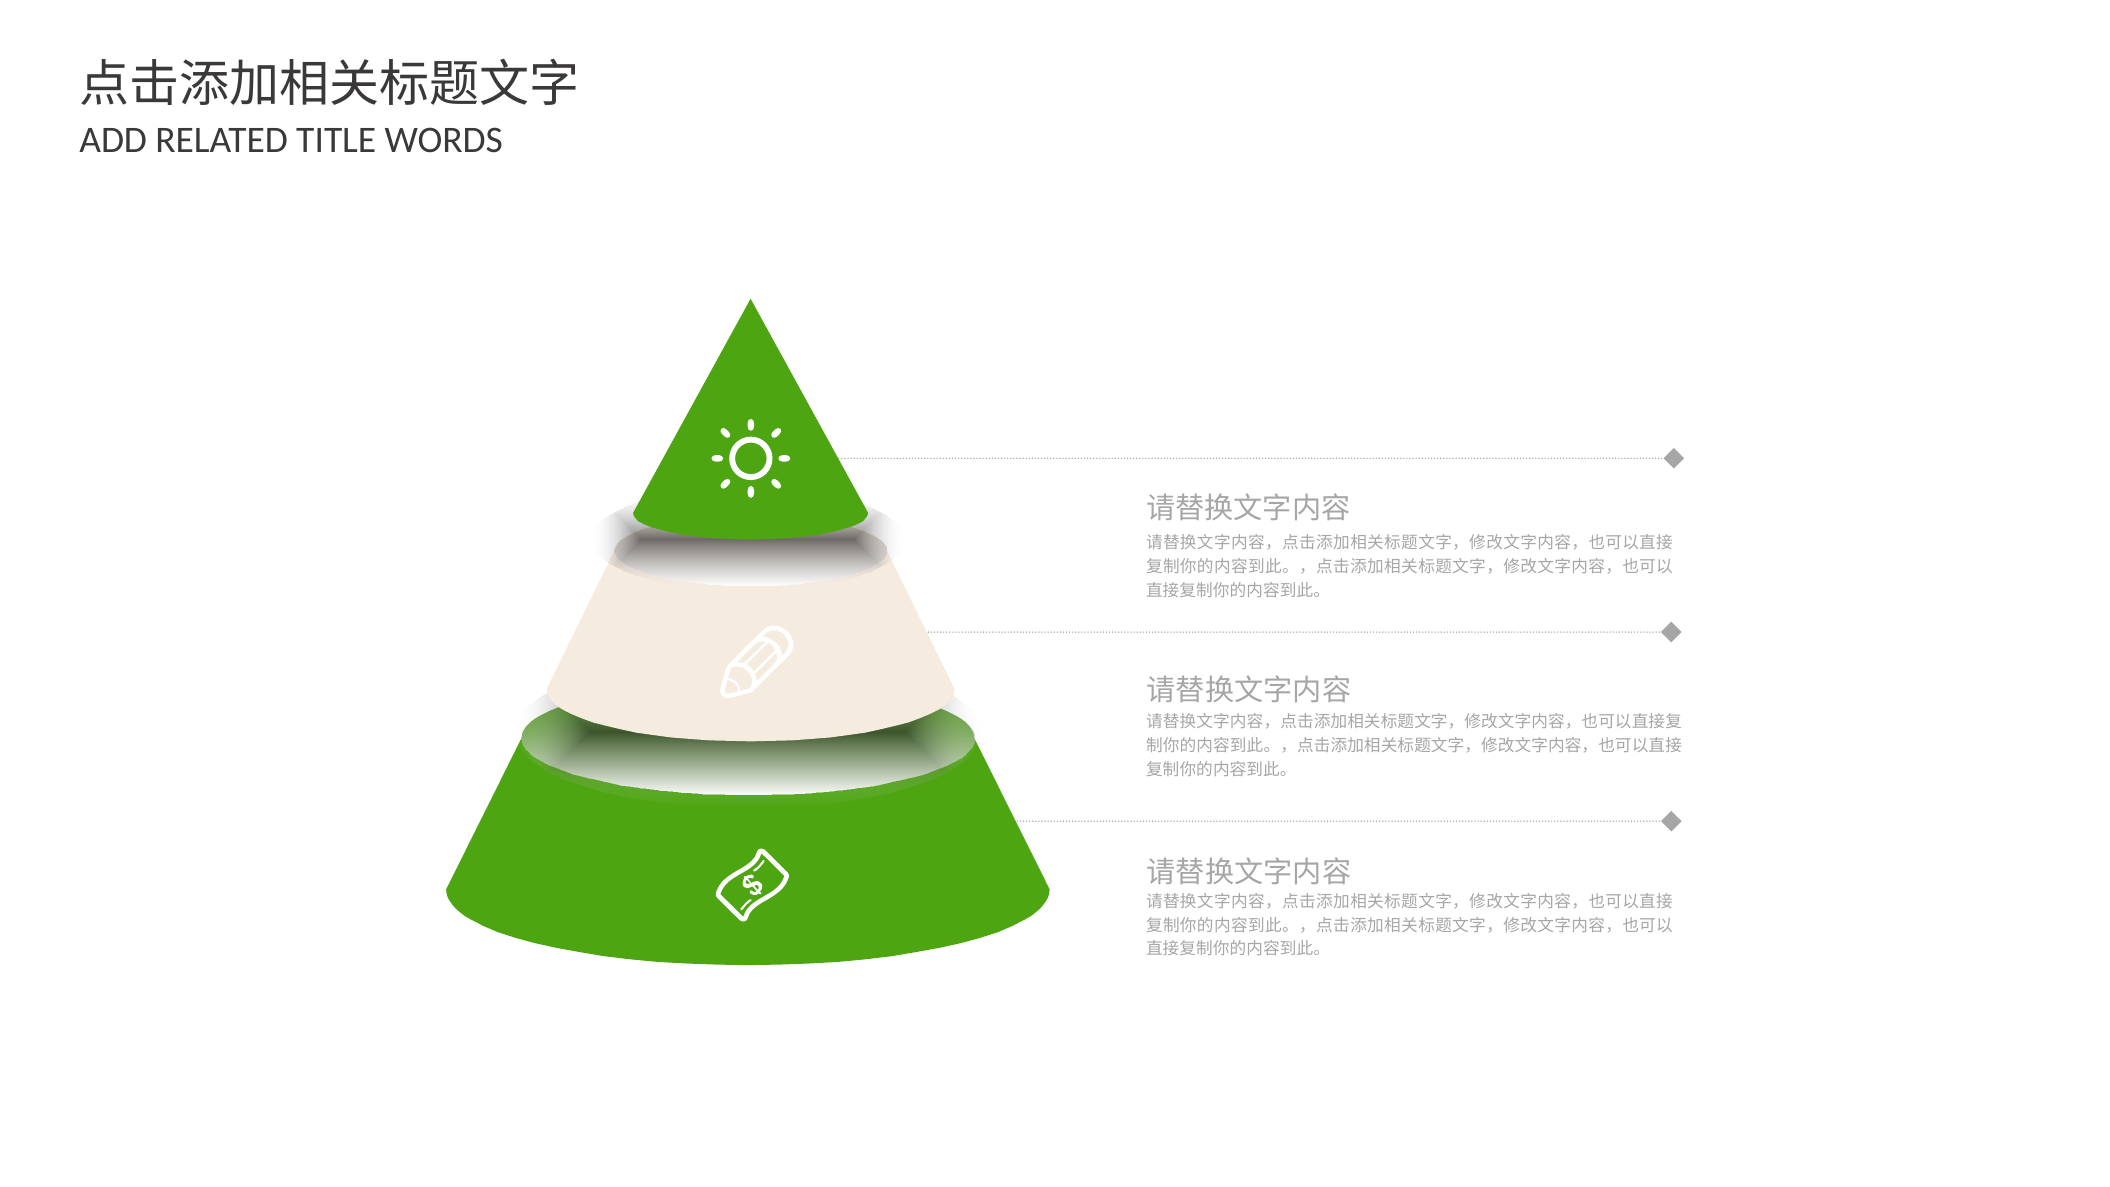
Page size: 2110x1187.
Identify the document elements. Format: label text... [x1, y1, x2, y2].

text_box [711, 455, 724, 462]
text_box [715, 848, 790, 922]
text_box 请替换文字内容，点击添加相关标题文字，修改文字内容，也可以直接复制你的内容到此。，点击添加相关标题文字，修改文字内容，也可以直接复制你的内容到此。 [1146, 886, 1674, 959]
text_box ADD RELATED TITLE WORDS [63, 107, 520, 169]
text_box 点击添加相关标题文字 [63, 43, 596, 120]
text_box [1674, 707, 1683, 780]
text_box [646, 298, 838, 488]
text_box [546, 488, 955, 742]
text_box [720, 478, 731, 488]
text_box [446, 655, 1050, 966]
text_box [729, 436, 773, 480]
text_box 请替换文字内容 [1146, 846, 1352, 889]
text_box [771, 428, 782, 438]
text_box [720, 428, 731, 438]
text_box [747, 458, 1674, 822]
text_box [747, 418, 755, 431]
